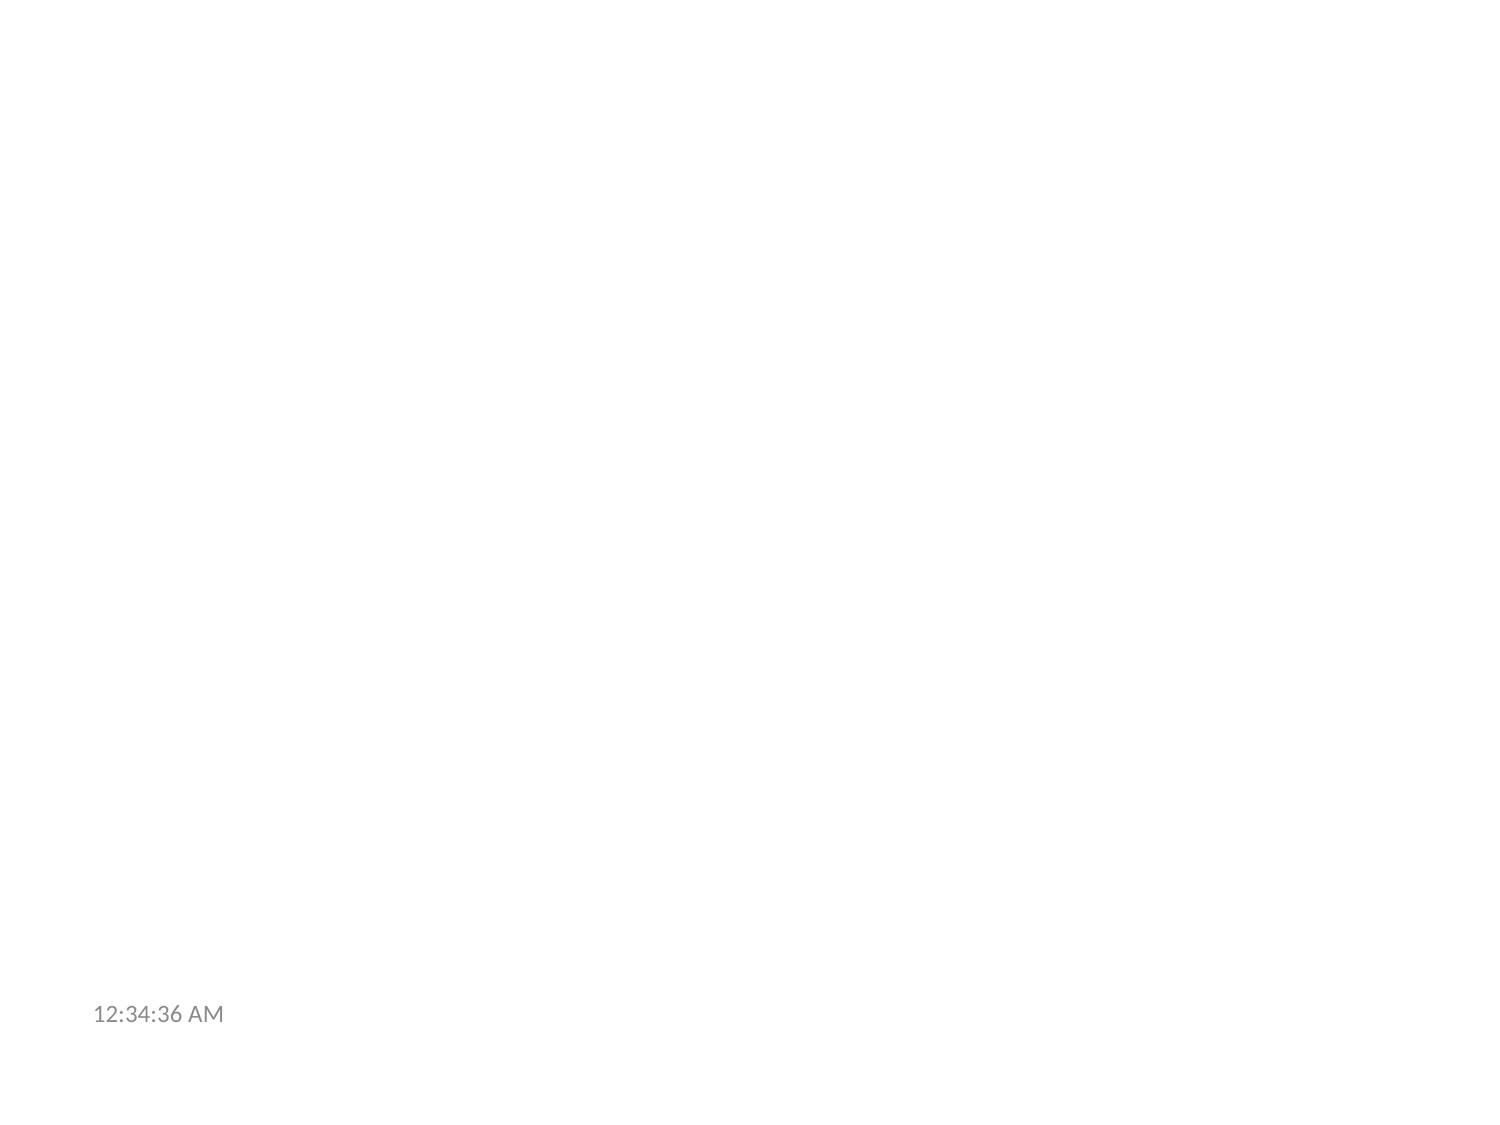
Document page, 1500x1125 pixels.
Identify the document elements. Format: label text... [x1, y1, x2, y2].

text_box 3:35:09 PM [77, 982, 428, 1043]
